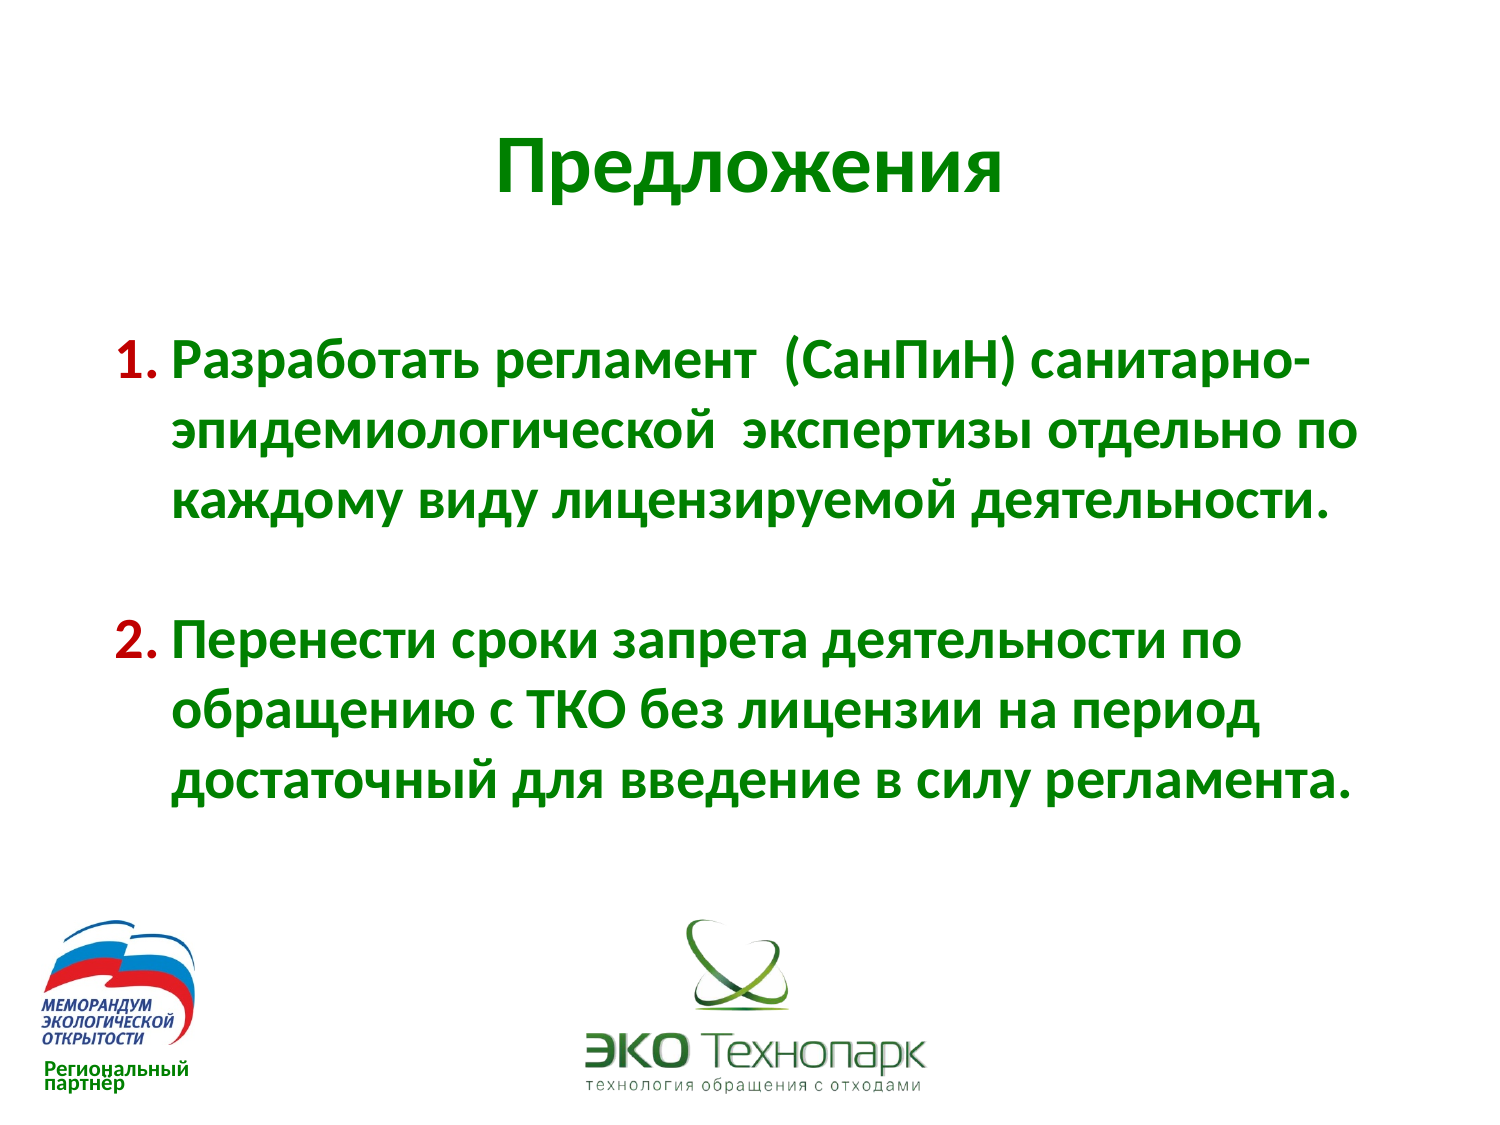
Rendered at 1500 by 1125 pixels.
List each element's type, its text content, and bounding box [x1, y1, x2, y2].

text_box Региональный партнёр [29, 1058, 266, 1101]
picture [40, 920, 195, 1045]
picture [584, 918, 928, 1095]
text_box Разработать регламент (СанПиН) санитарно-эпидемиологической экспертизы отдельно по каждому виду лицензируемой деятельности. Перенести сроки запрета деятельности по обращению с ТКО без лицензии на период достаточный для введение в силу регламента. [100, 312, 1388, 818]
text_box Предложения [480, 101, 1021, 217]
